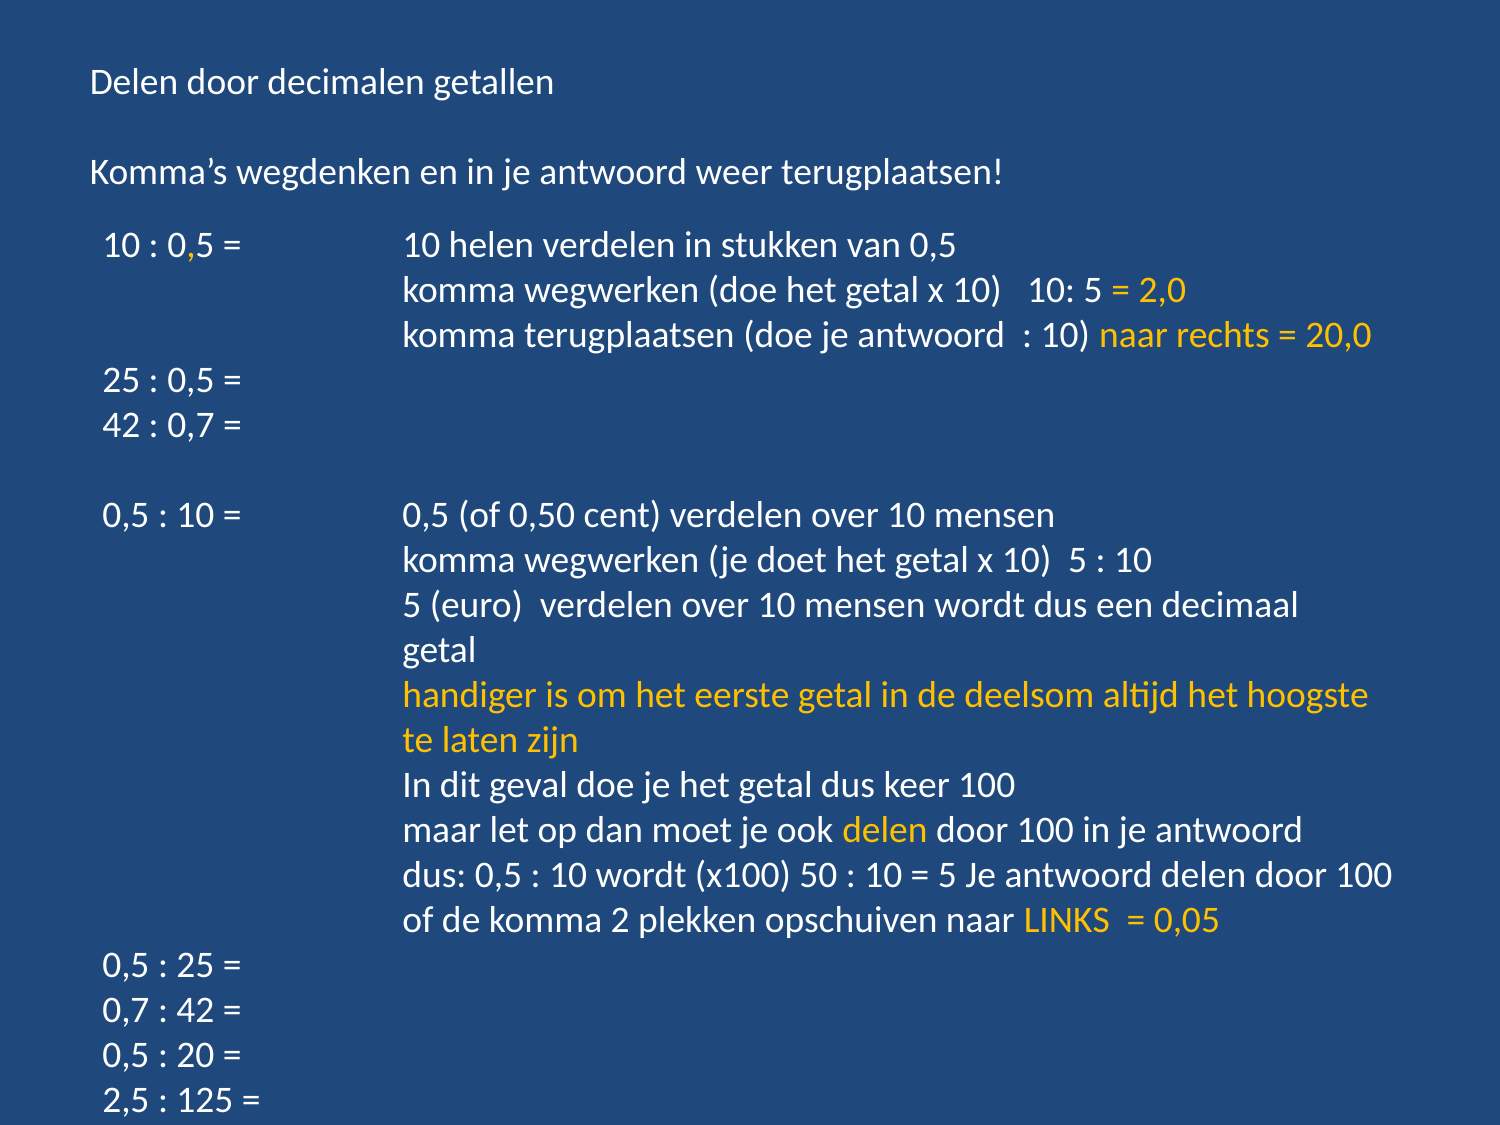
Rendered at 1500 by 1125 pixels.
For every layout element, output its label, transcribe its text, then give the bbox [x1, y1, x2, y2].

text_box 10 : 0,5 = 10 helen verdelen in stukken van 0,5 komma wegwerken (doe het getal x 10) 10: 5 = 2,0 komma terugplaatsen (doe je antwoord : 10) naar rechts = 20,0 25 : 0,5 = 42 : 0,7 = 0,5 : 10 = 0,5 (of 0,50 cent) verdelen over 10 mensen komma wegwerken (je doet het getal x 10) 5 : 10 5 (euro) verdelen over 10 mensen wordt dus een decimaal getal handiger is om het eerste getal in de deelsom altijd het hoogste te laten zijn In dit geval doe je het getal dus keer 100 maar let op dan moet je ook delen door 100 in je antwoord dus: 0,5 : 10 wordt (x100) 50 : 10 = 5 Je antwoord delen door 100 of de komma 2 plekken opschuiven naar LINKS = 0,05 0,5 : 25 = 0,7 : 42 = 0,5 : 20 = 2,5 : 125 = [87, 212, 1425, 1125]
text_box Delen door decimalen getallen Komma’s wegdenken en in je antwoord weer terugplaatsen! [75, 49, 1031, 200]
